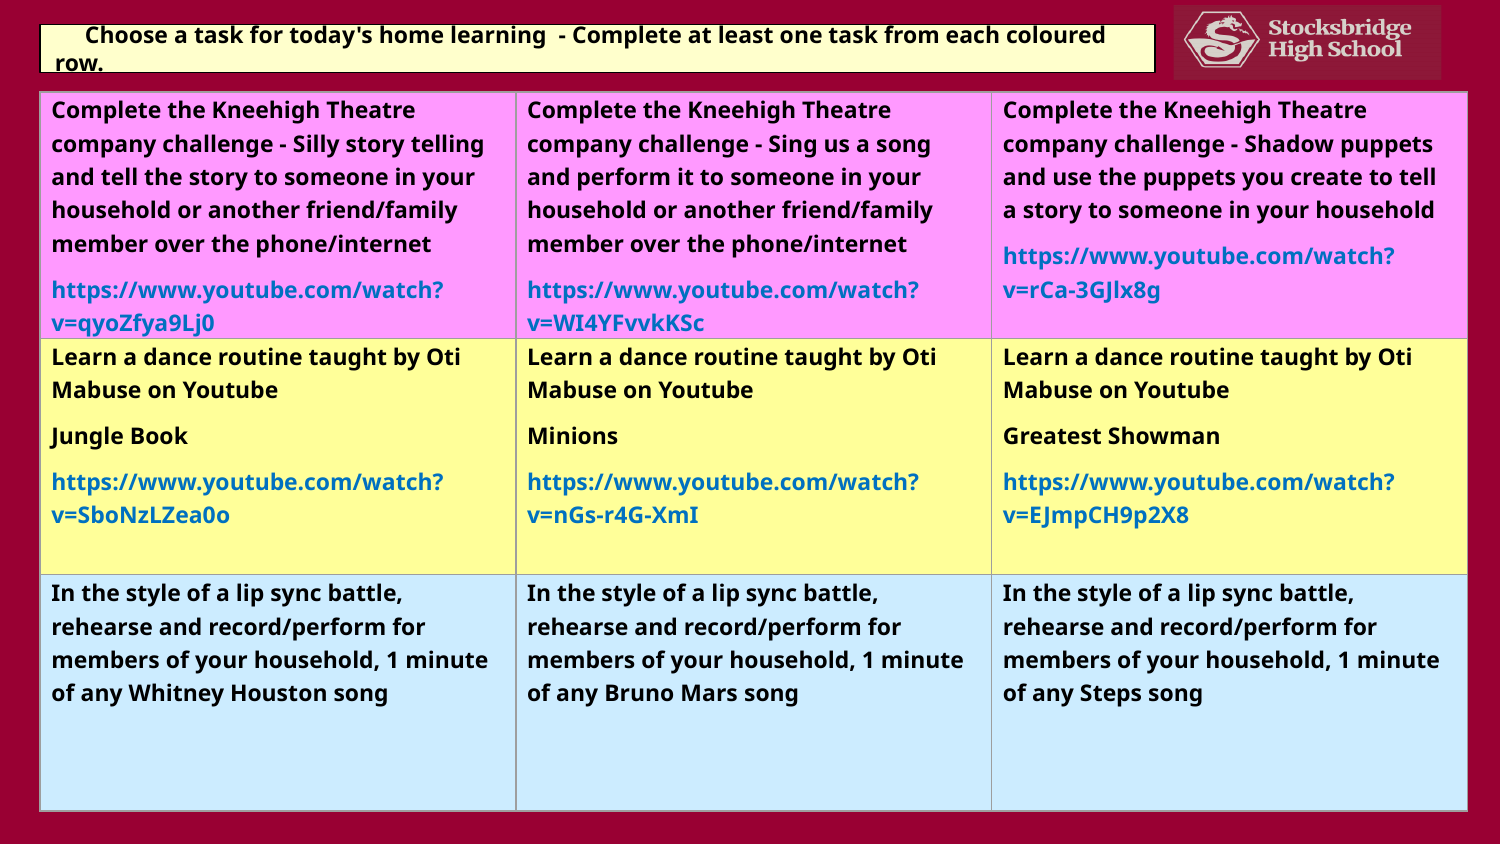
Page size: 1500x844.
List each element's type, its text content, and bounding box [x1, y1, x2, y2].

table_cell In the style of a lip sync battle, rehearse and record/perform for members of your household, 1 minute of any Bruno Mars song [517, 575, 991, 810]
table_header Complete the Kneehigh Theatre company challenge - Silly story telling and tell the story to someone in your household or another friend/family member over the phone/internet https://www.youtube.com/watch?v=qyoZfya9Lj0 [41, 93, 515, 338]
table_cell Learn a dance routine taught by Oti Mabuse on Youtube Minions https://www.youtube.com/watch?v=nGs-r4G-XmI [517, 339, 991, 574]
table_header Complete the Kneehigh Theatre company challenge - Shadow puppets and use the puppets you create to tell a story to someone in your household https://www.youtube.com/watch?v=rCa-3GJlx8g [992, 93, 1467, 338]
picture [1173, 5, 1442, 80]
table_header Complete the Kneehigh Theatre company challenge - Sing us a song and perform it to someone in your household or another friend/family member over the phone/internet https://www.youtube.com/watch?v=WI4YFvvkKSc [517, 93, 991, 338]
text_box Choose a task for today's home learning - Complete at least one task from each coloured row. [40, 24, 1156, 73]
table_cell In the style of a lip sync battle, rehearse and record/perform for members of your household, 1 minute of any Whitney Houston song [41, 575, 515, 810]
table_cell Learn a dance routine taught by Oti Mabuse on Youtube Jungle Book https://www.youtube.com/watch?v=SboNzLZea0o [41, 339, 515, 574]
table_cell Learn a dance routine taught by Oti Mabuse on Youtube Greatest Showman https://www.youtube.com/watch?v=EJmpCH9p2X8 [992, 339, 1467, 574]
table_cell In the style of a lip sync battle, rehearse and record/perform for members of your household, 1 minute of any Steps song [992, 575, 1467, 810]
